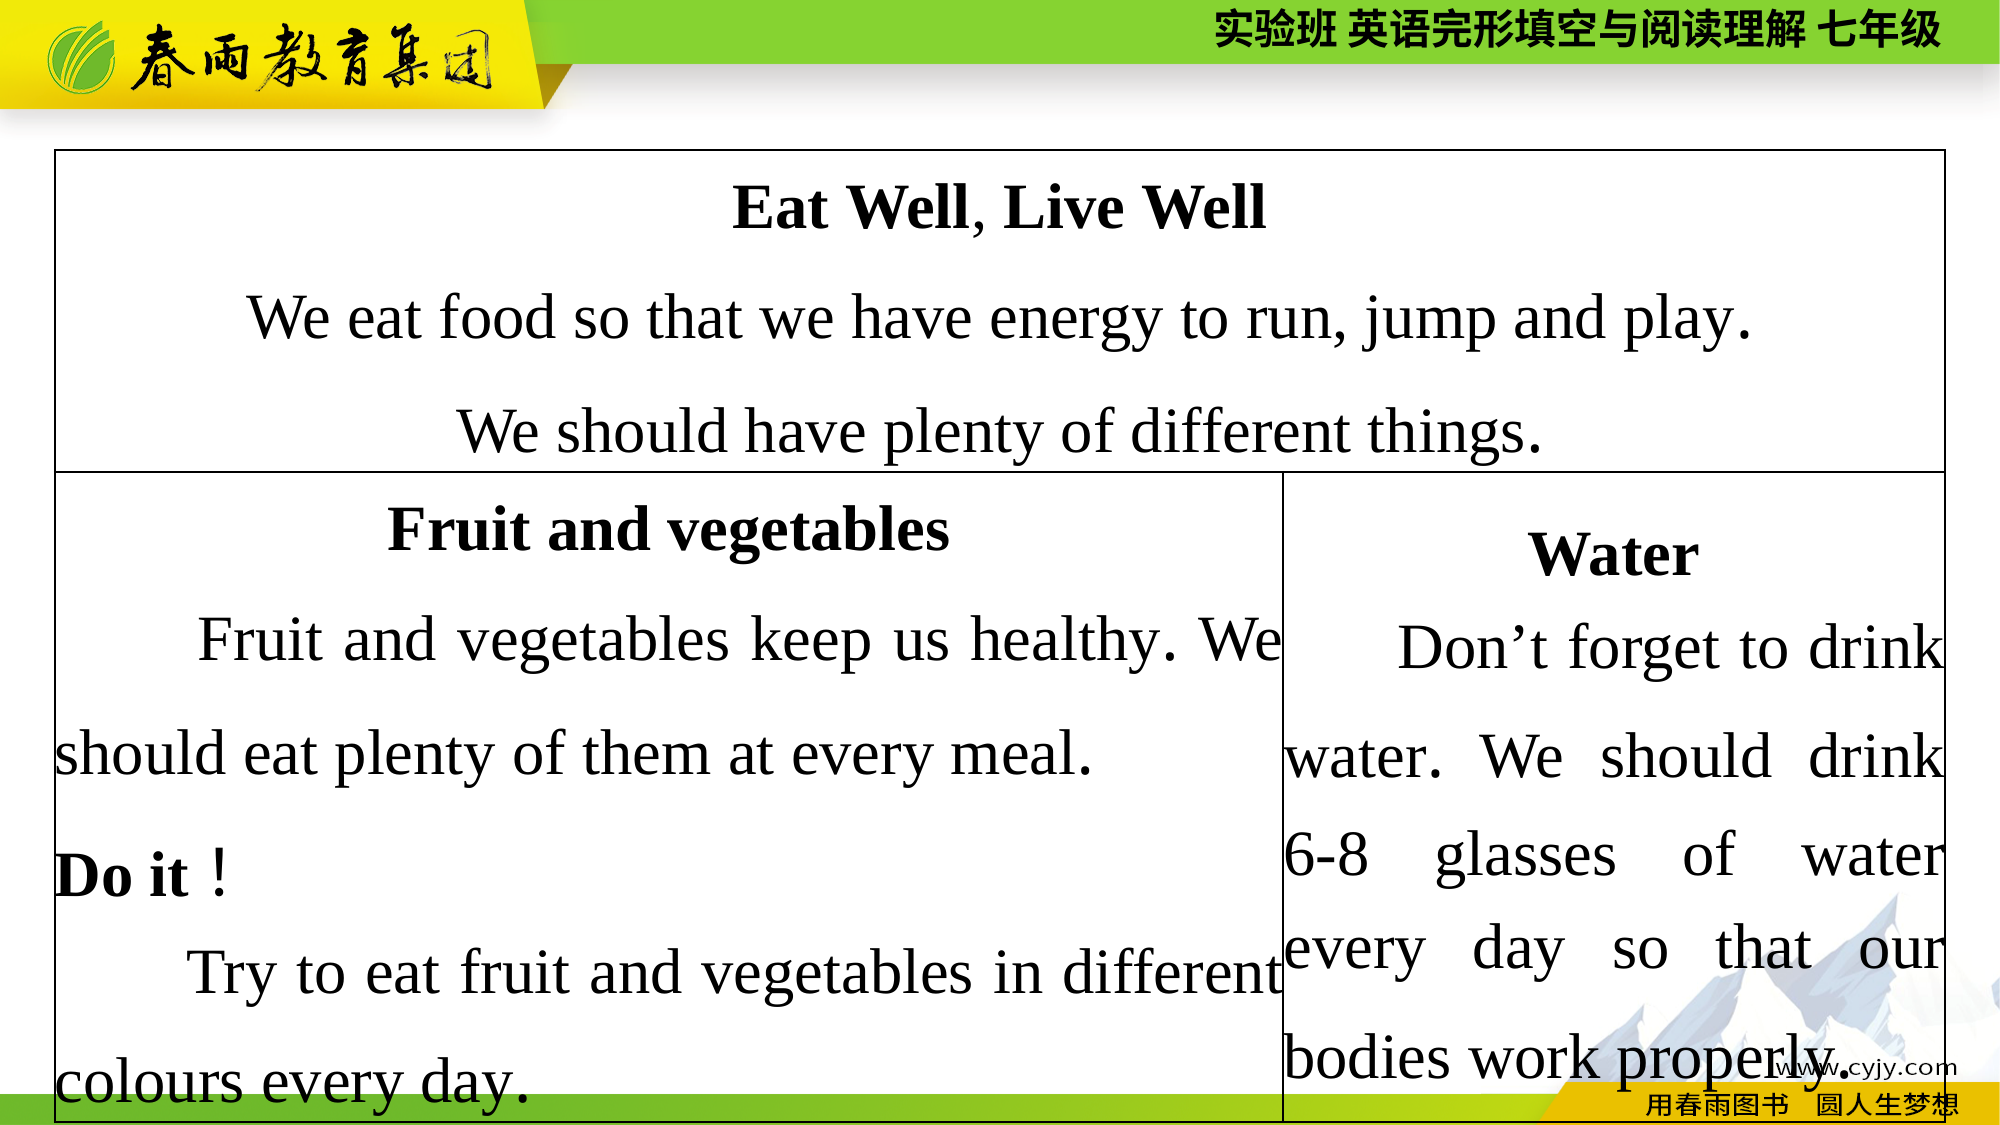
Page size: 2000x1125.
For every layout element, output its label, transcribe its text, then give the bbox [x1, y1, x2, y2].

picture [0, 0, 2000, 1125]
table_cell Water Don’t forget to drink water. We should drink 6-8 glasses of water every day so that our bodies work properly. [1284, 473, 1944, 1121]
table_header Eat Well, Live Well We eat food so that we have energy to run, jump and play. We should have plenty of different things. [56, 151, 1944, 471]
table_cell Fruit and vegetables Fruit and vegetables keep us healthy. We should eat plenty of them at every meal. Do it！ Try to eat fruit and vegetables in different colours every day. [56, 473, 1282, 1121]
